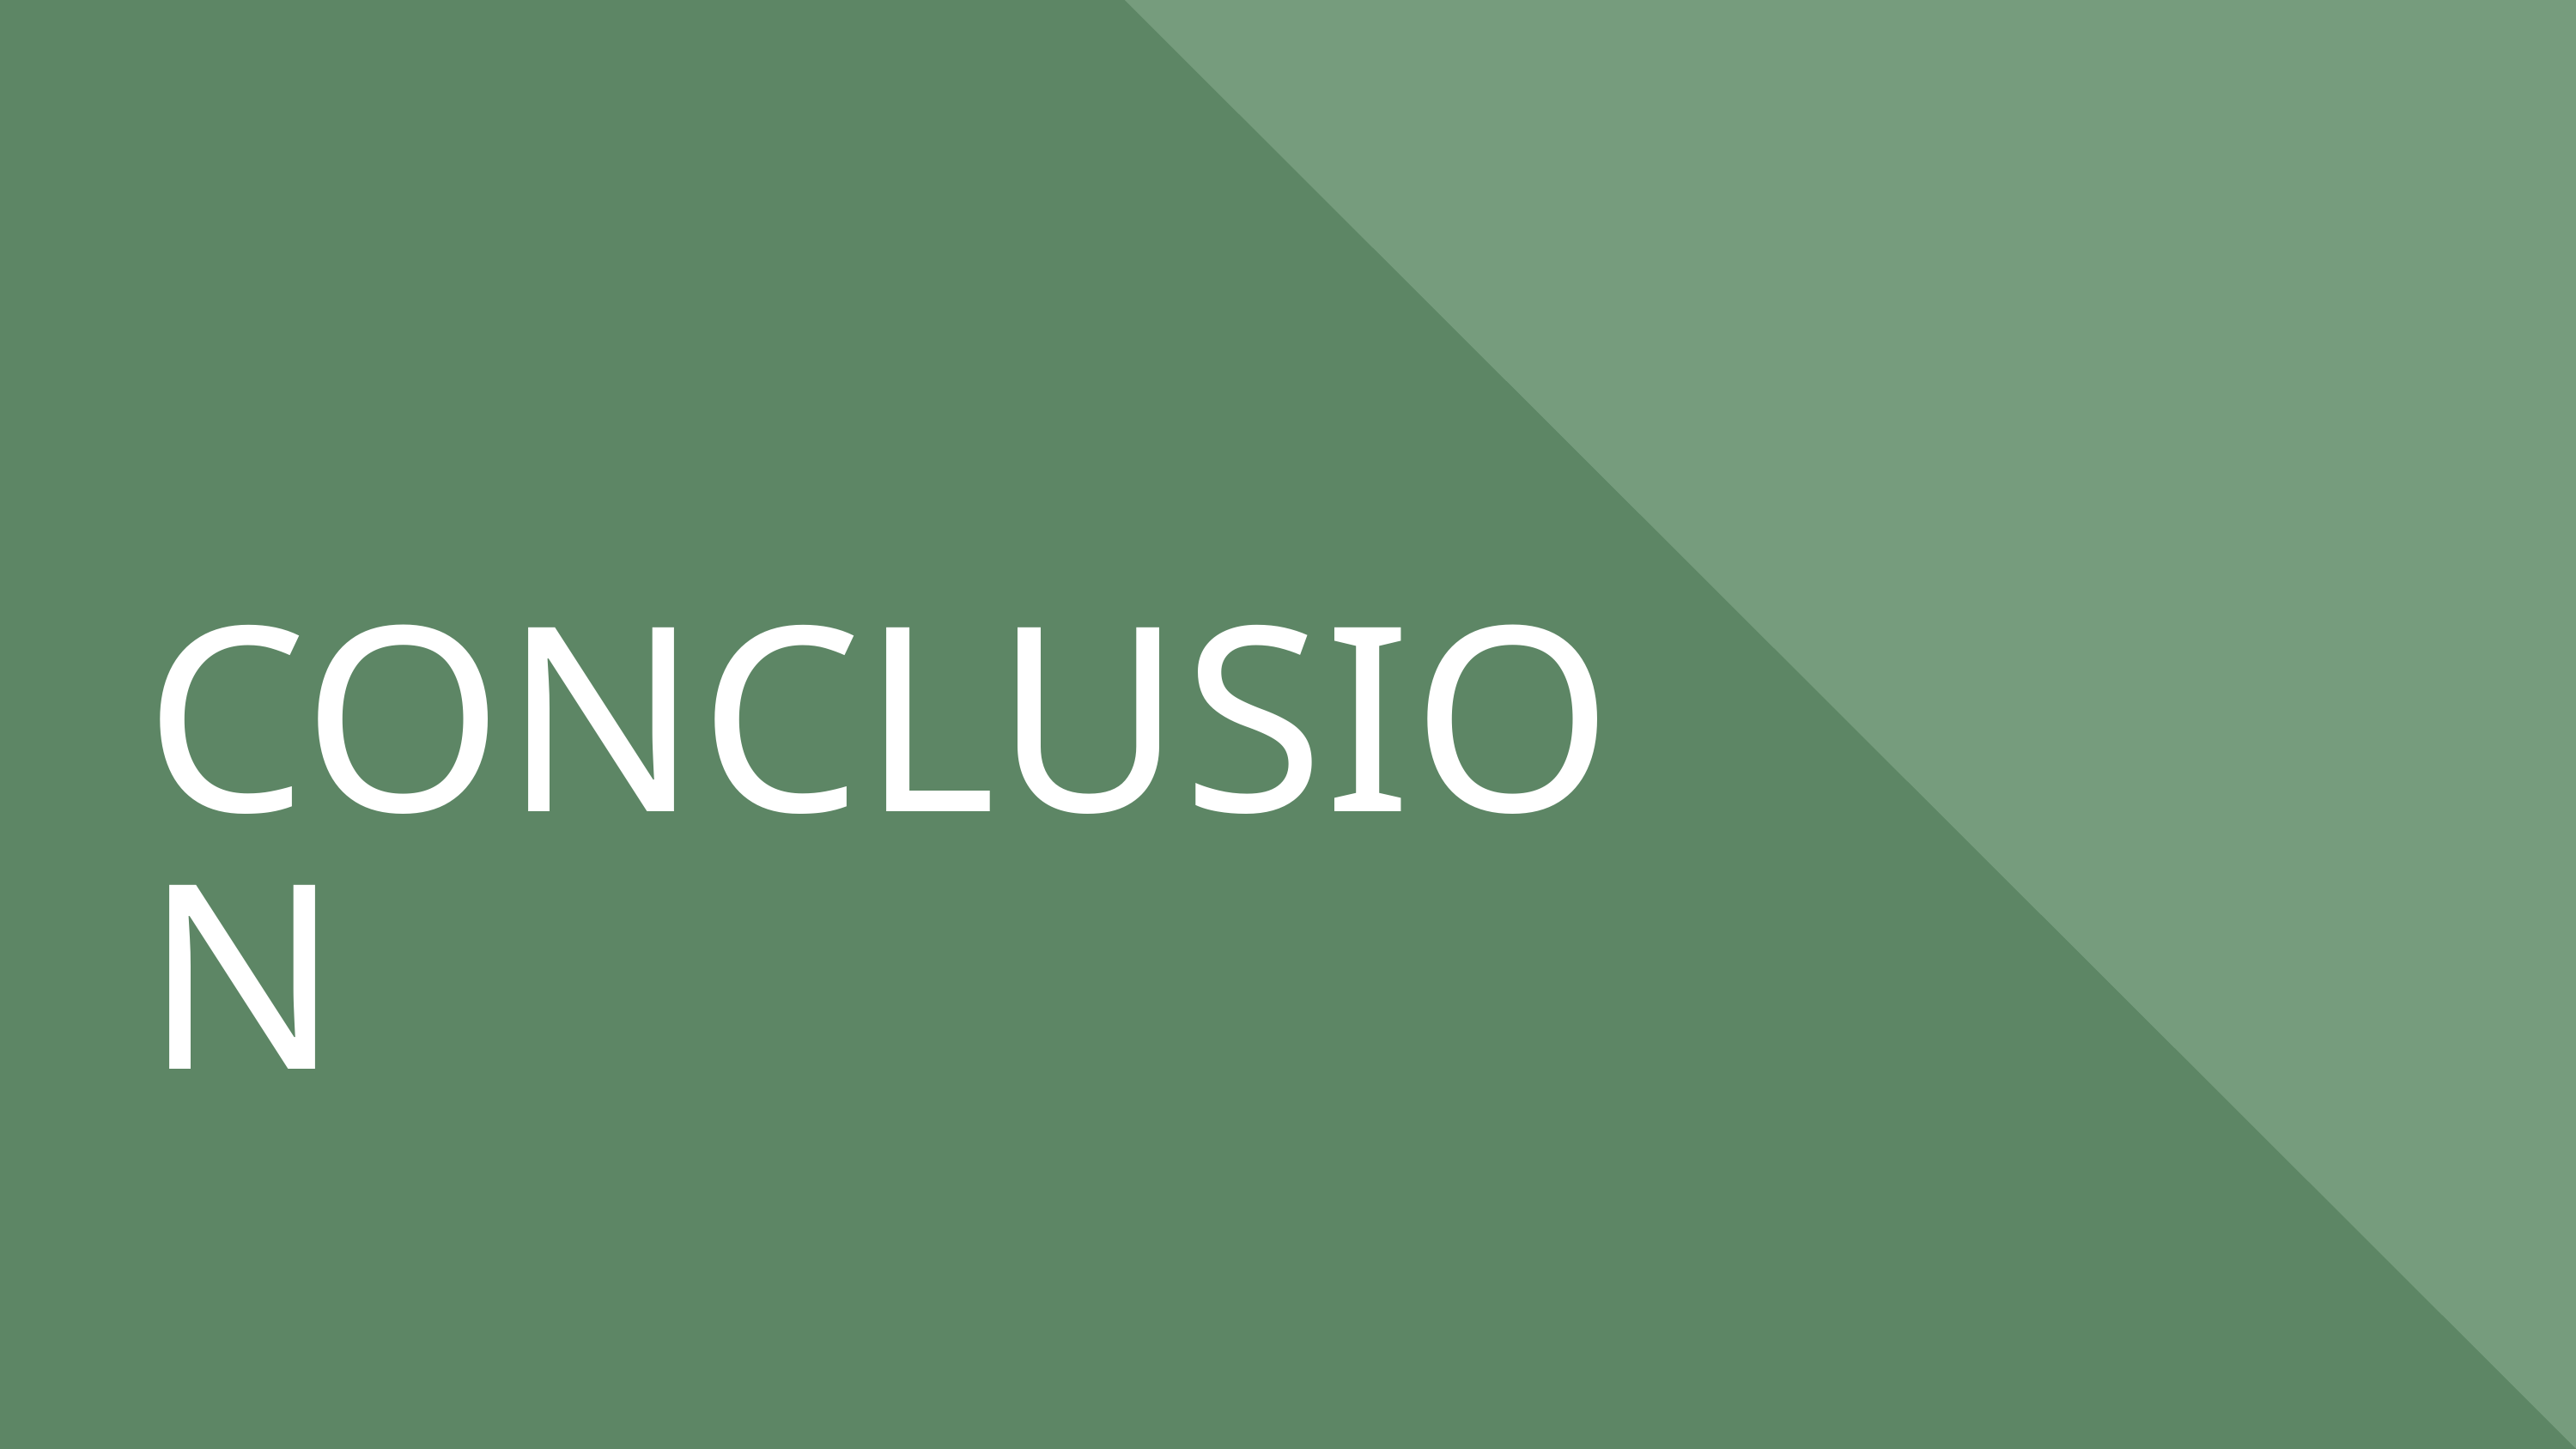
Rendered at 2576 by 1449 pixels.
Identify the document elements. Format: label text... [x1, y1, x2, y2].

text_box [1122, 0, 2576, 1449]
text_box CONCLUSION [144, 605, 1118, 1121]
